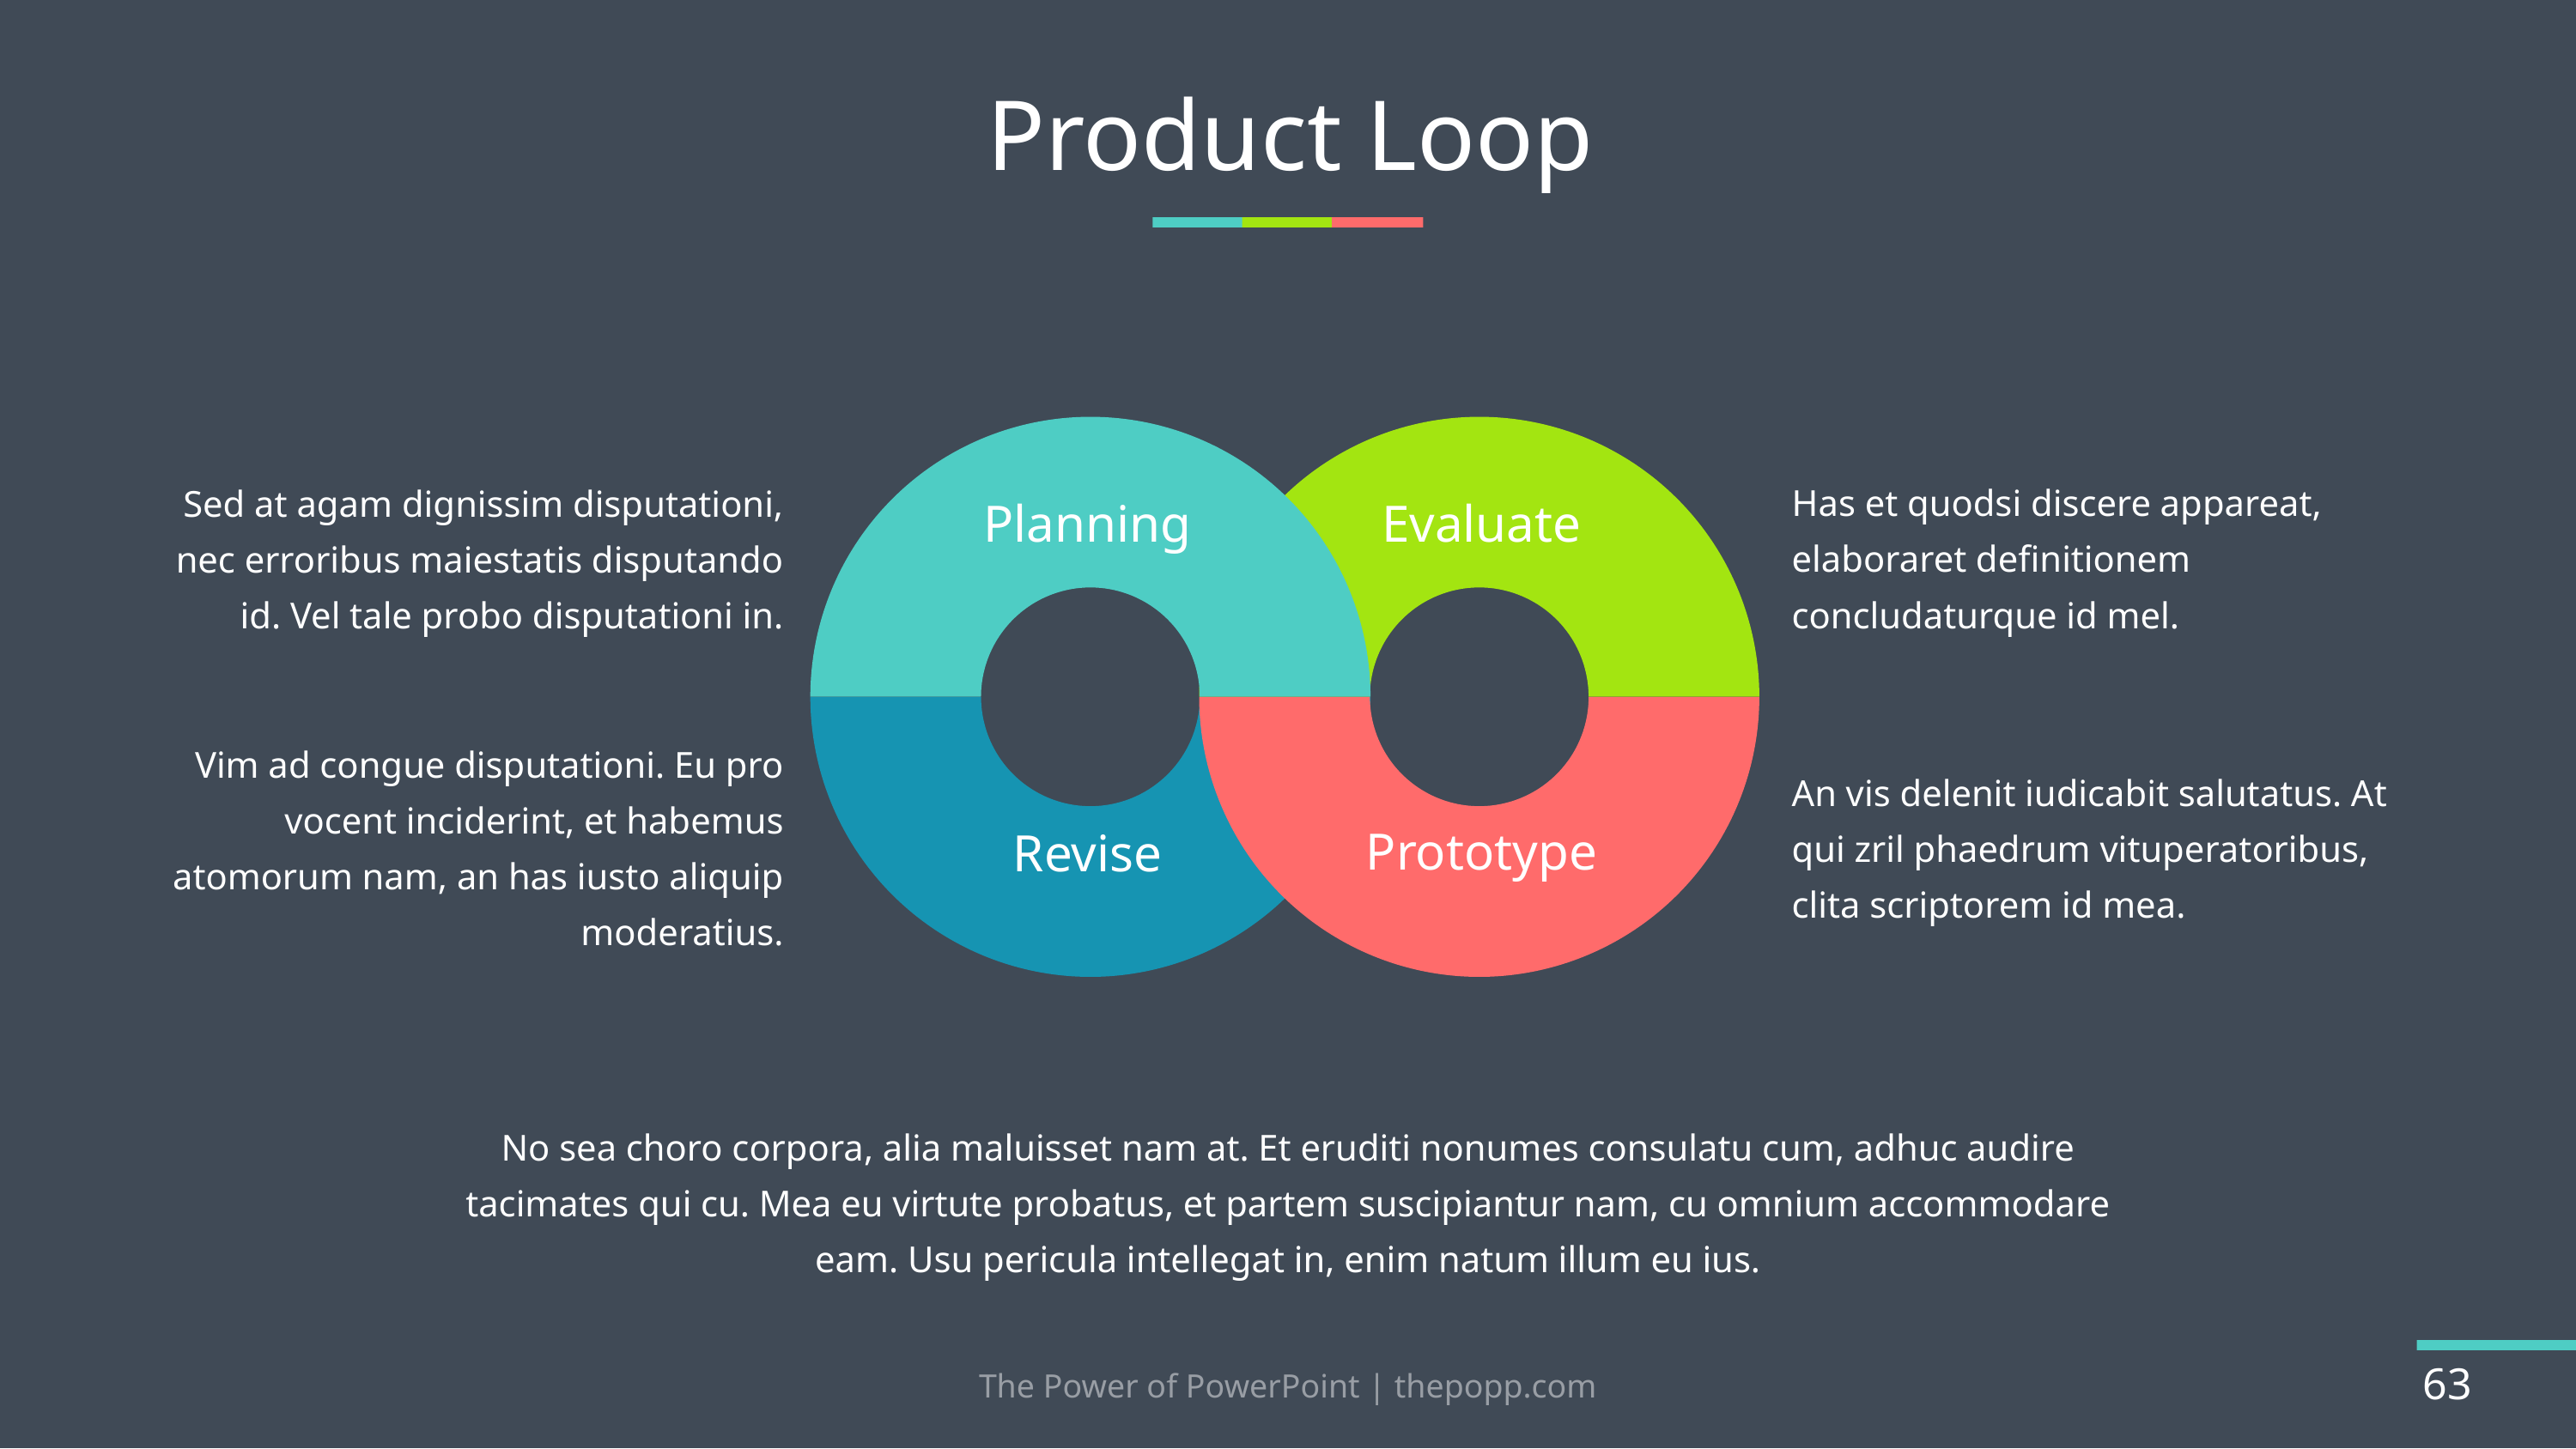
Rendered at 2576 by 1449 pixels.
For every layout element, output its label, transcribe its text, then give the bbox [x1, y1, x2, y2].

list Prototype [1309, 812, 1654, 887]
list Vim ad congue disputationi. Eu pro vocent inciderint, et habemus atomorum nam, an has iusto aliquip moderatius. [147, 706, 797, 977]
footer The Power of PowerPoint | thepopp.com [853, 1349, 1723, 1427]
list Revise [915, 814, 1260, 888]
list An vis delenit iudicabit salutatus. At qui zril phaedrum vituperatoribus, clita scriptorem id mea. [1778, 706, 2428, 977]
list Has et quodsi discere appareat, elaboraret definitionem concludaturque id mel. [1778, 416, 2428, 688]
list Planning [915, 484, 1260, 559]
slide_number 63 [2409, 1351, 2576, 1421]
list Sed at agam dignissim disputationi, nec erroribus maiestatis disputando id. Vel tale probo disputationi in. [147, 416, 797, 688]
list No sea choro corpora, alia maluisset nam at. Et eruditi nonumes consulatu cum, adhuc audire tacimates qui cu. Mea eu virtute probatus, et partem suscipiantur nam, cu omnium accommodare eam. Usu pericula intellegat in, enim natum illum eu ius. [450, 1088, 2126, 1304]
list Evaluate [1309, 484, 1654, 559]
title Product Loop [69, 49, 2512, 230]
